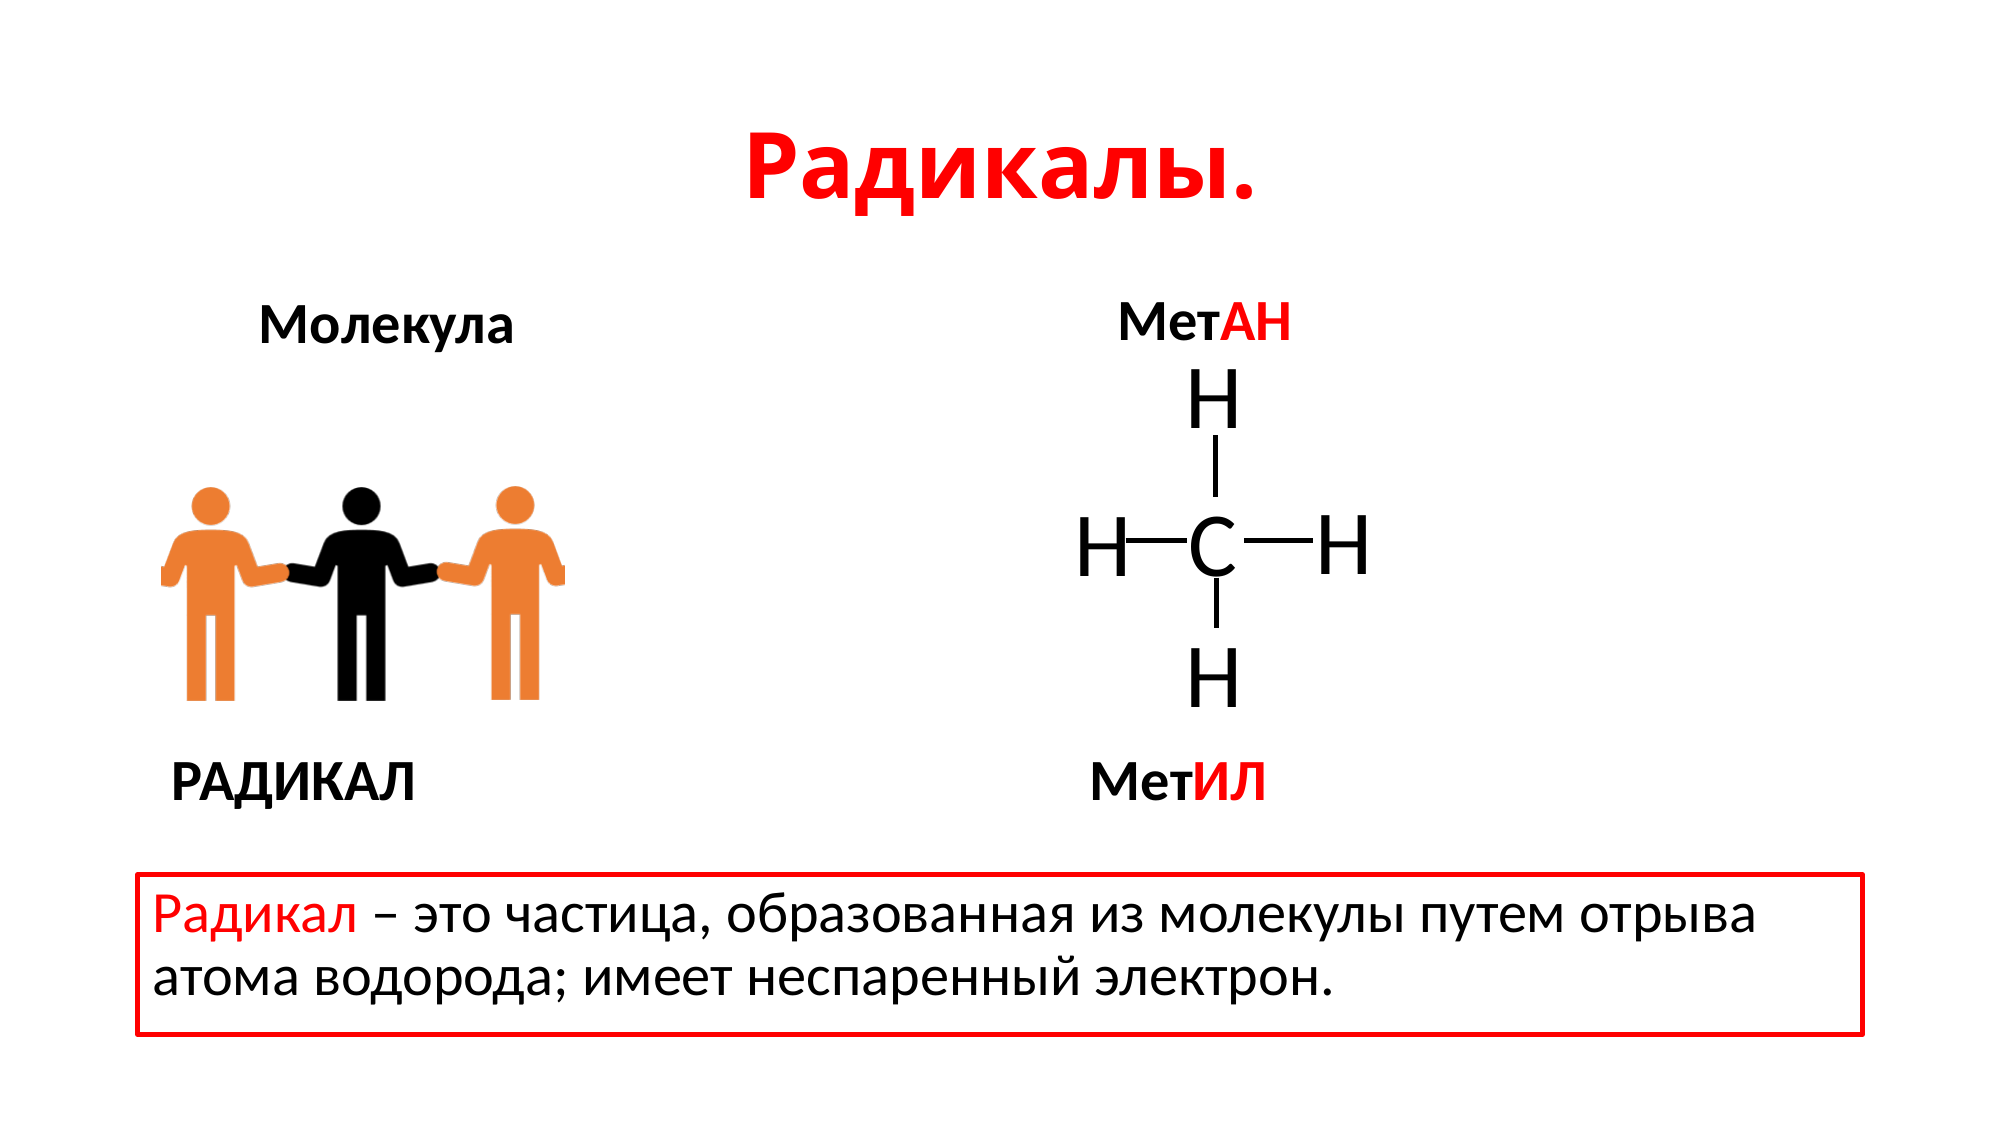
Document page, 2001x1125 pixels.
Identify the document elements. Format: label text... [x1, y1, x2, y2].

picture [161, 479, 565, 708]
text_box МетИЛ [1075, 734, 1300, 820]
text_box МетАН [1102, 274, 1325, 360]
text_box С [1173, 477, 1259, 603]
text_box Н [1060, 477, 1153, 603]
list Радикал – это частица, образованная из молекулы путем отрыва атома водорода; имеет неспаренный электрон. [137, 874, 1863, 1035]
text_box РАДИКАЛ [156, 734, 437, 820]
text_box Н [1279, 475, 1400, 600]
text_box Н [1170, 608, 1263, 734]
title Радикалы. [137, 59, 1863, 278]
text_box Н [1170, 360, 1263, 455]
text_box Молекула [244, 277, 535, 363]
